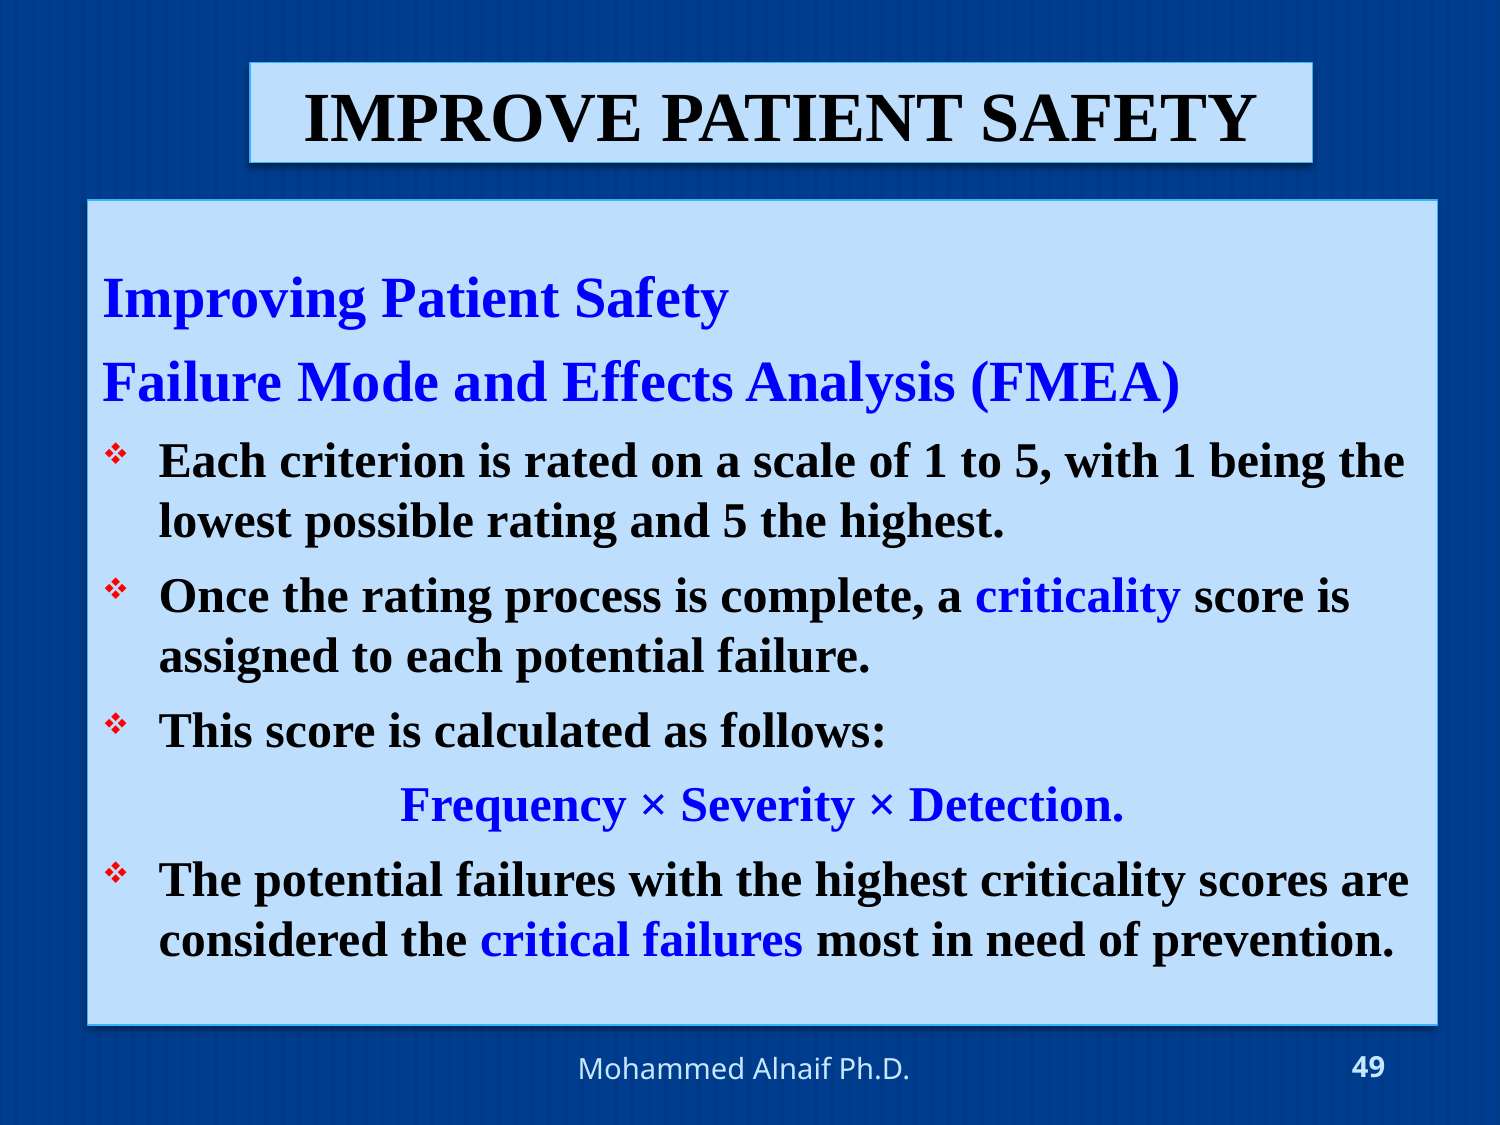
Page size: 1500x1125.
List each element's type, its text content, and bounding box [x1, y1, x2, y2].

title improve patient safety [249, 62, 1313, 163]
subtitle Improving Patient Safety Failure Mode and Effects Analysis (FMEA) Each criterion is rated on a scale of 1 to 5, with 1 being the lowest possible rating and 5 the highest. Once the rating process is complete, a criticality score is assigned to each potential failure. This score is calculated as follows: Frequency × Severity × Detection. The potential failures with the highest criticality scores are considered the critical failures most in need of prevention. [87, 199, 1438, 1026]
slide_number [12, 995, 350, 1108]
slide_number 49 [1299, 1037, 1438, 1100]
footer Mohammed Alnaif Ph.D. [525, 1037, 925, 1098]
